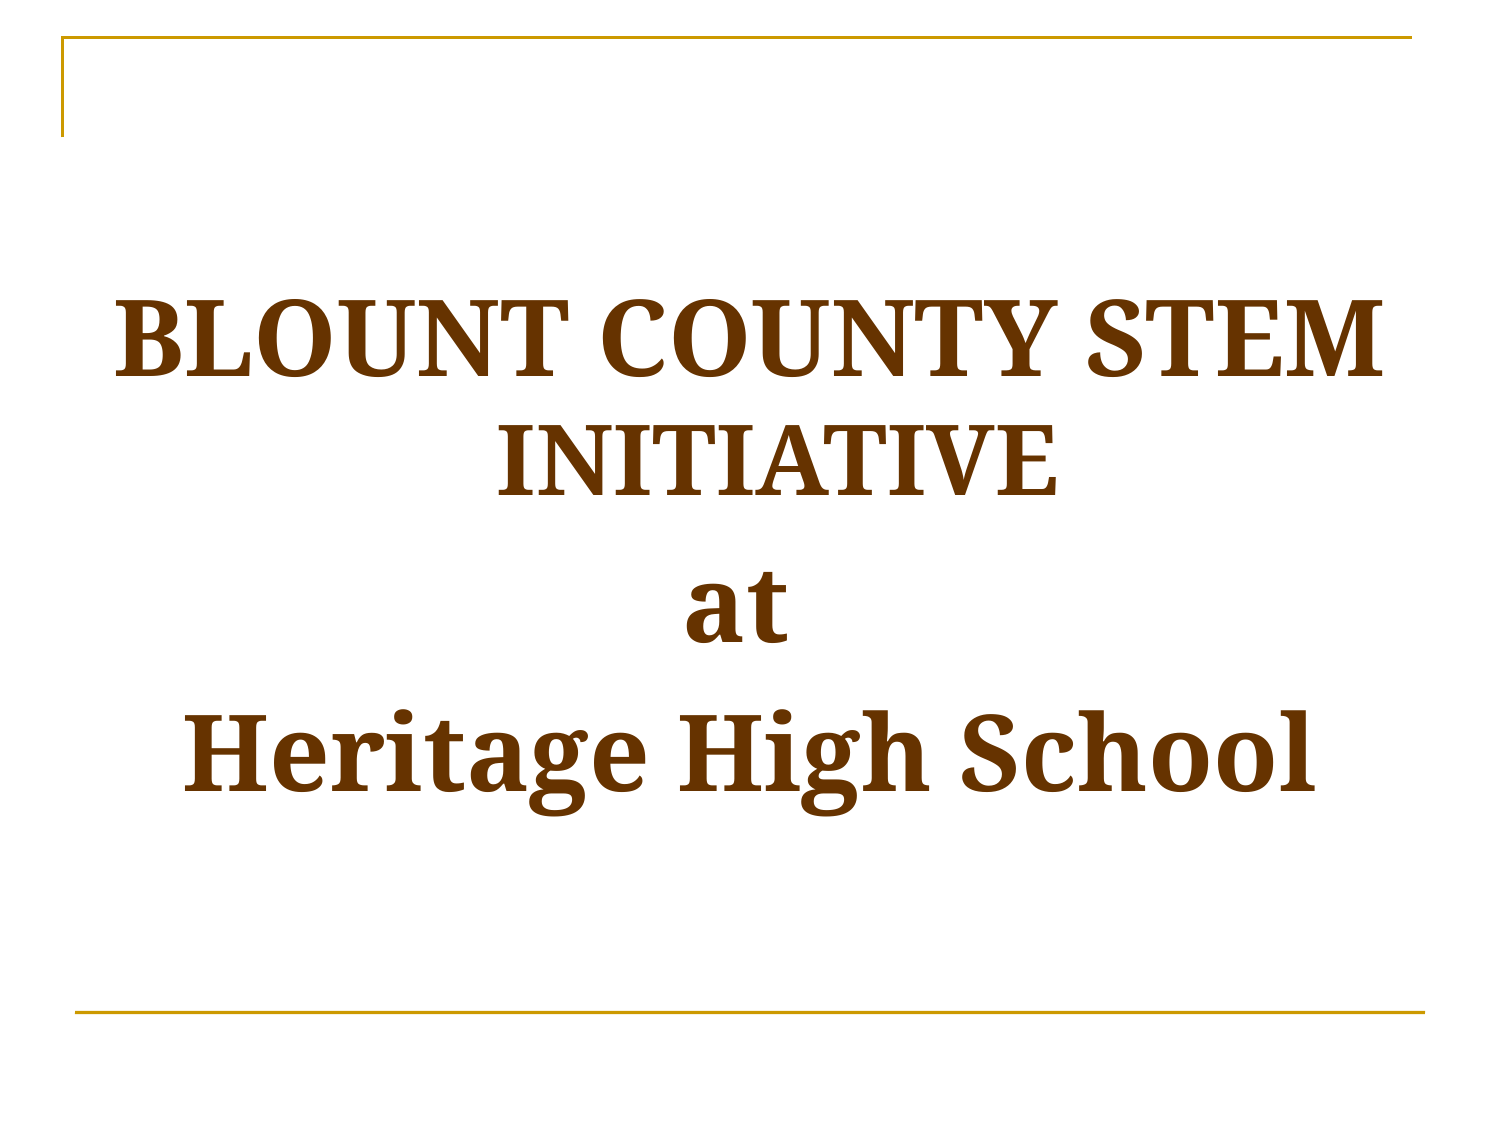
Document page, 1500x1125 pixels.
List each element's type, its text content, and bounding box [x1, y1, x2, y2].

list BLOUNT COUNTY STEM INITIATIVE at Heritage High School [74, 262, 1426, 1006]
